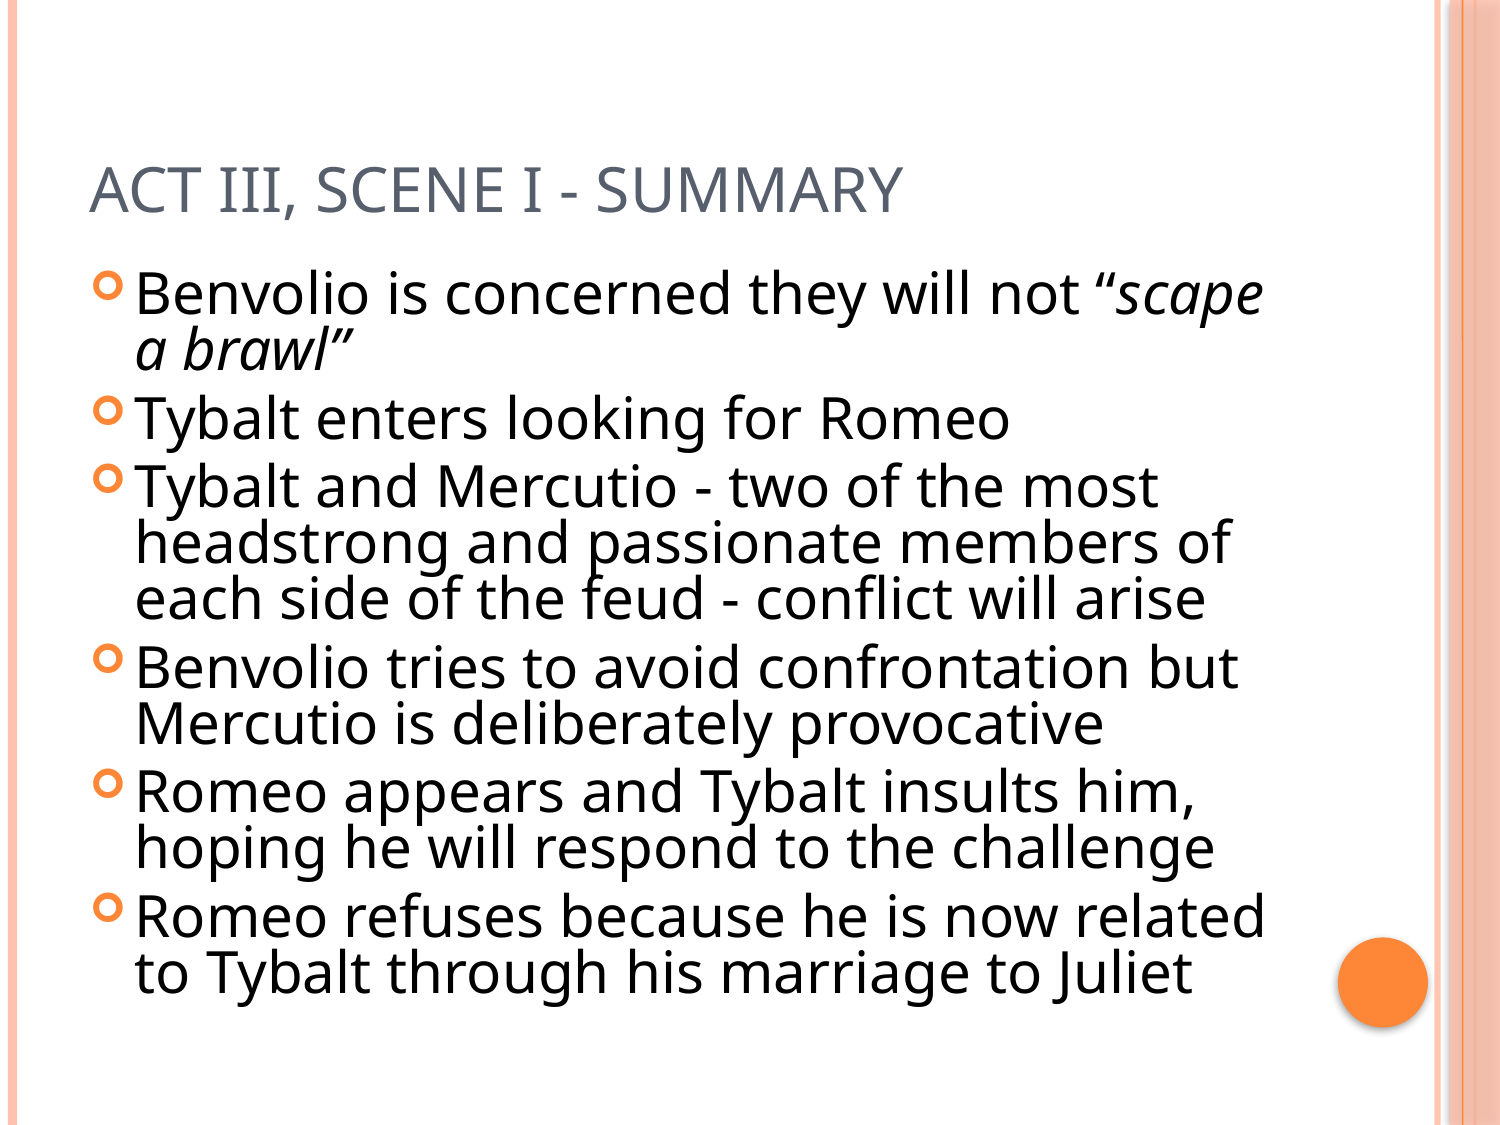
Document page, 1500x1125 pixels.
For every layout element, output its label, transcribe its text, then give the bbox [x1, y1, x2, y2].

list Benvolio is concerned they will not “scape a brawl” Tybalt enters looking for Romeo Tybalt and Mercutio - two of the most headstrong and passionate members of each side of the feud - conflict will arise Benvolio tries to avoid confrontation but Mercutio is deliberately provocative Romeo appears and Tybalt insults him, hoping he will respond to the challenge Romeo refuses because he is now related to Tybalt through his marriage to Juliet [75, 262, 1300, 1062]
title Act III, Scene I - Summary [75, 45, 1300, 233]
